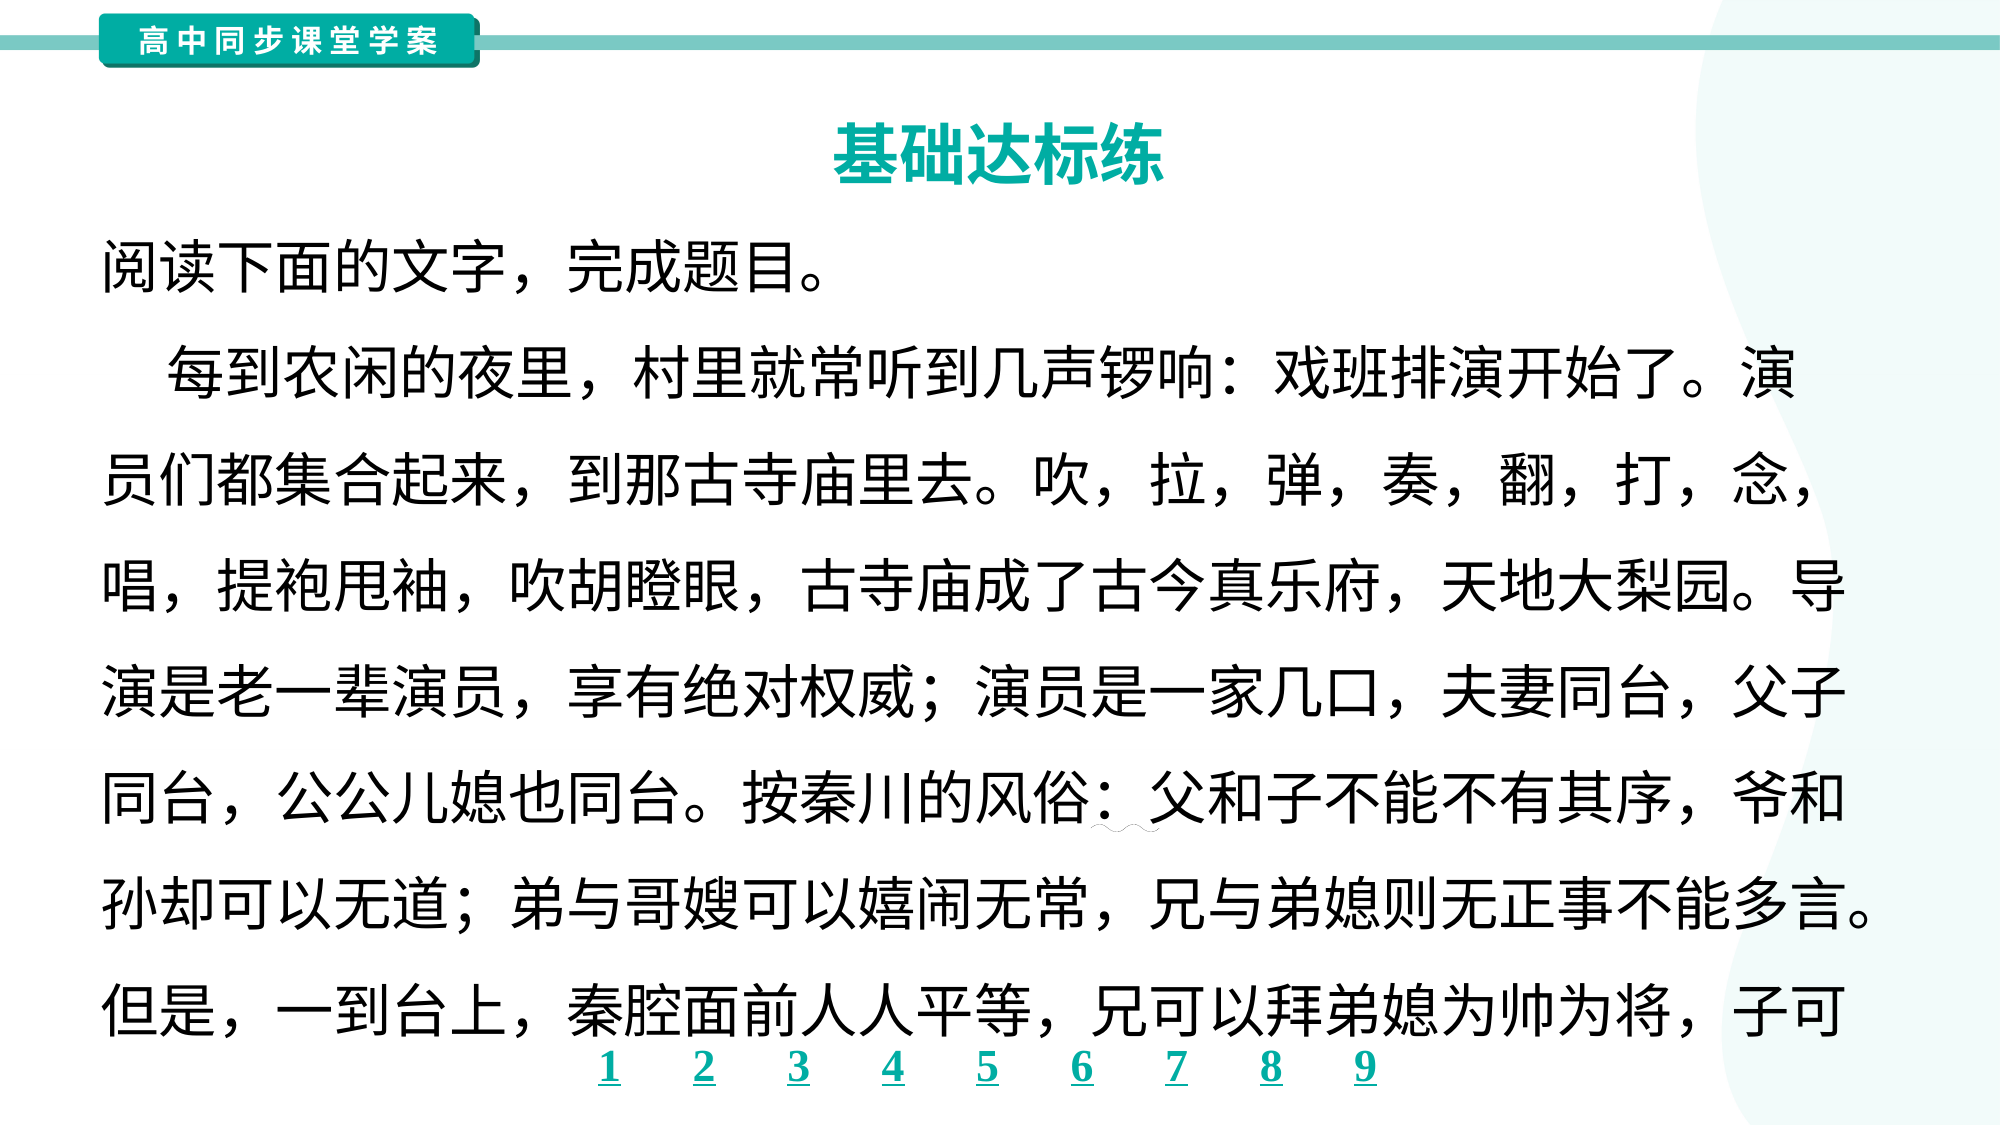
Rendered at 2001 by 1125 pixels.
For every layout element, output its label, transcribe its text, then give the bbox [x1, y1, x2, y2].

picture [0, 0, 2000, 1125]
text_box 阅读下面的文字，完成题目。 每到农闲的夜里，村里就常听到几声锣响：戏班排演开始了。演 员们都集合起来，到那古寺庙里去。吹，拉，弹，奏，翻，打，念， 唱，提袍甩袖，吹胡瞪眼，古寺庙成了古今真乐府，天地大梨园。导 演是老一辈演员，享有绝对权威；演员是一家几口，夫妻同台，父子 同台，公公儿媳也同台。按秦川的风俗：父和子不能不有其序，爷和 孙却可以无道；弟与哥嫂可以嬉闹无常，兄与弟媳则无正事不能多言。 但是，一到台上，秦腔面前人人平等，兄可以拜弟媳为帅为将，子可 [100, 193, 1899, 1044]
text_box 基础达标练 [100, 76, 1899, 193]
